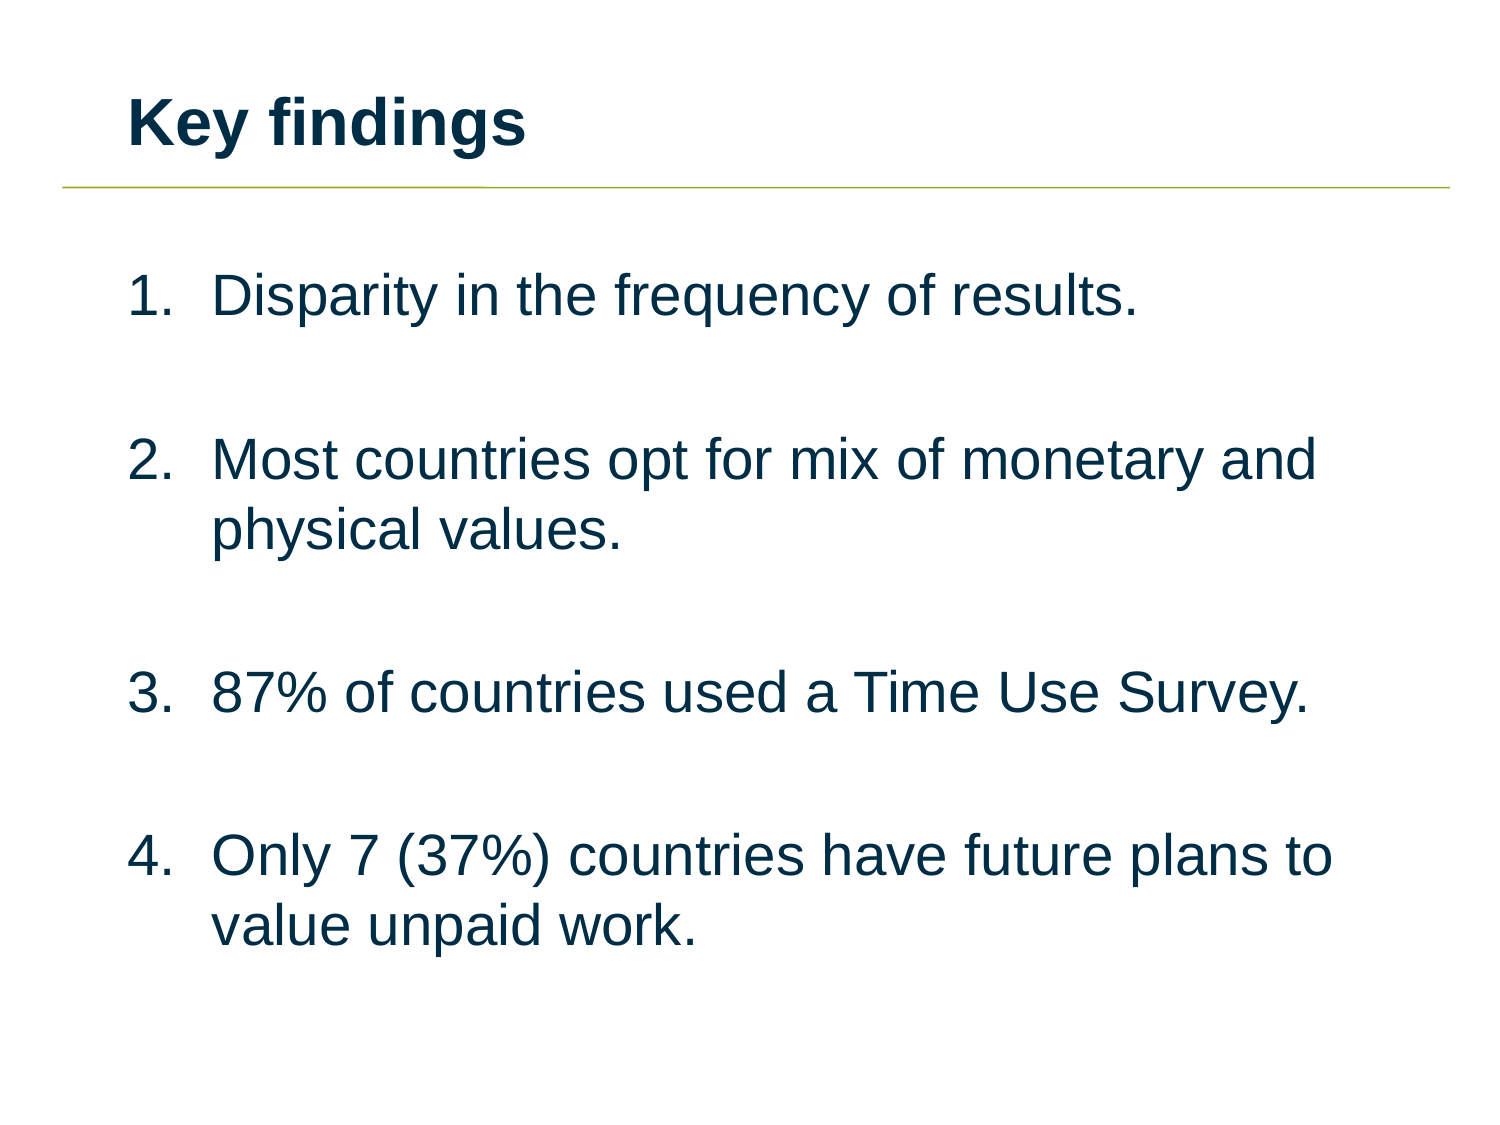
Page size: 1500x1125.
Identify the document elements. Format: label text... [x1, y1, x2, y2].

list Disparity in the frequency of results. Most countries opt for mix of monetary and physical values. 87% of countries used a Time Use Survey. Only 7 (37%) countries have future plans to value unpaid work. [112, 249, 1388, 1001]
title Key findings [112, 24, 1388, 213]
